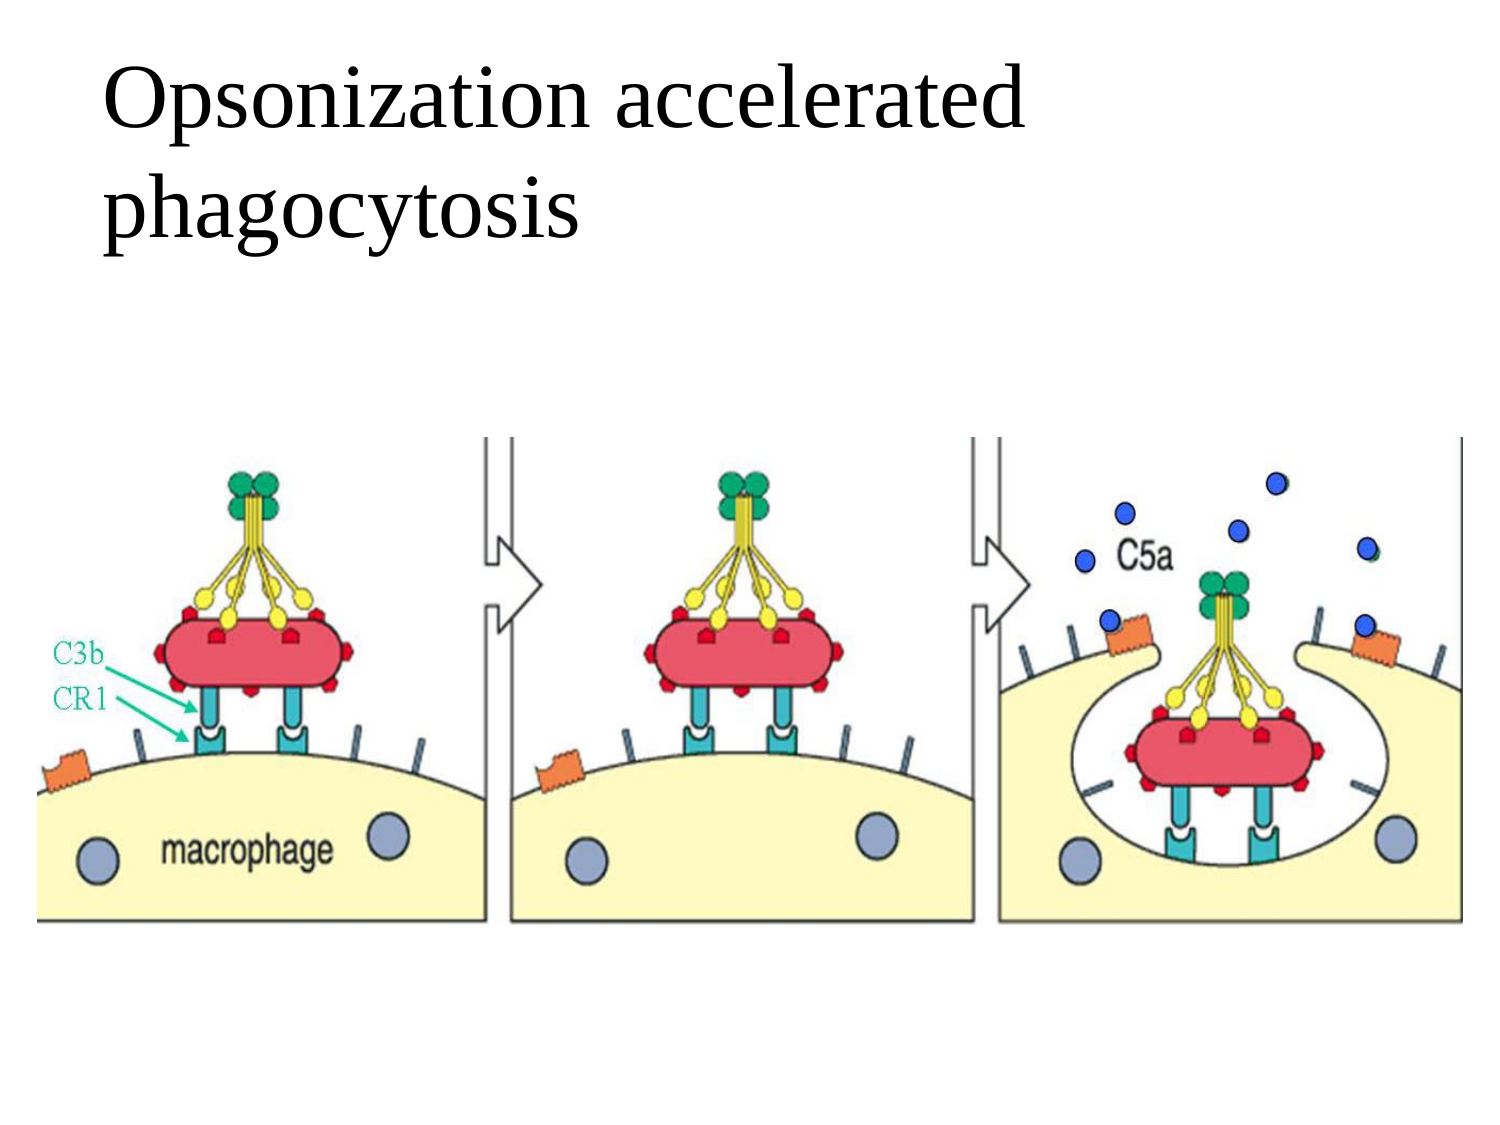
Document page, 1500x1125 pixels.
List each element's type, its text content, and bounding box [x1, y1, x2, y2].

title Opsonization accelerated phagocytosis [102, 36, 1398, 259]
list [37, 437, 1463, 926]
